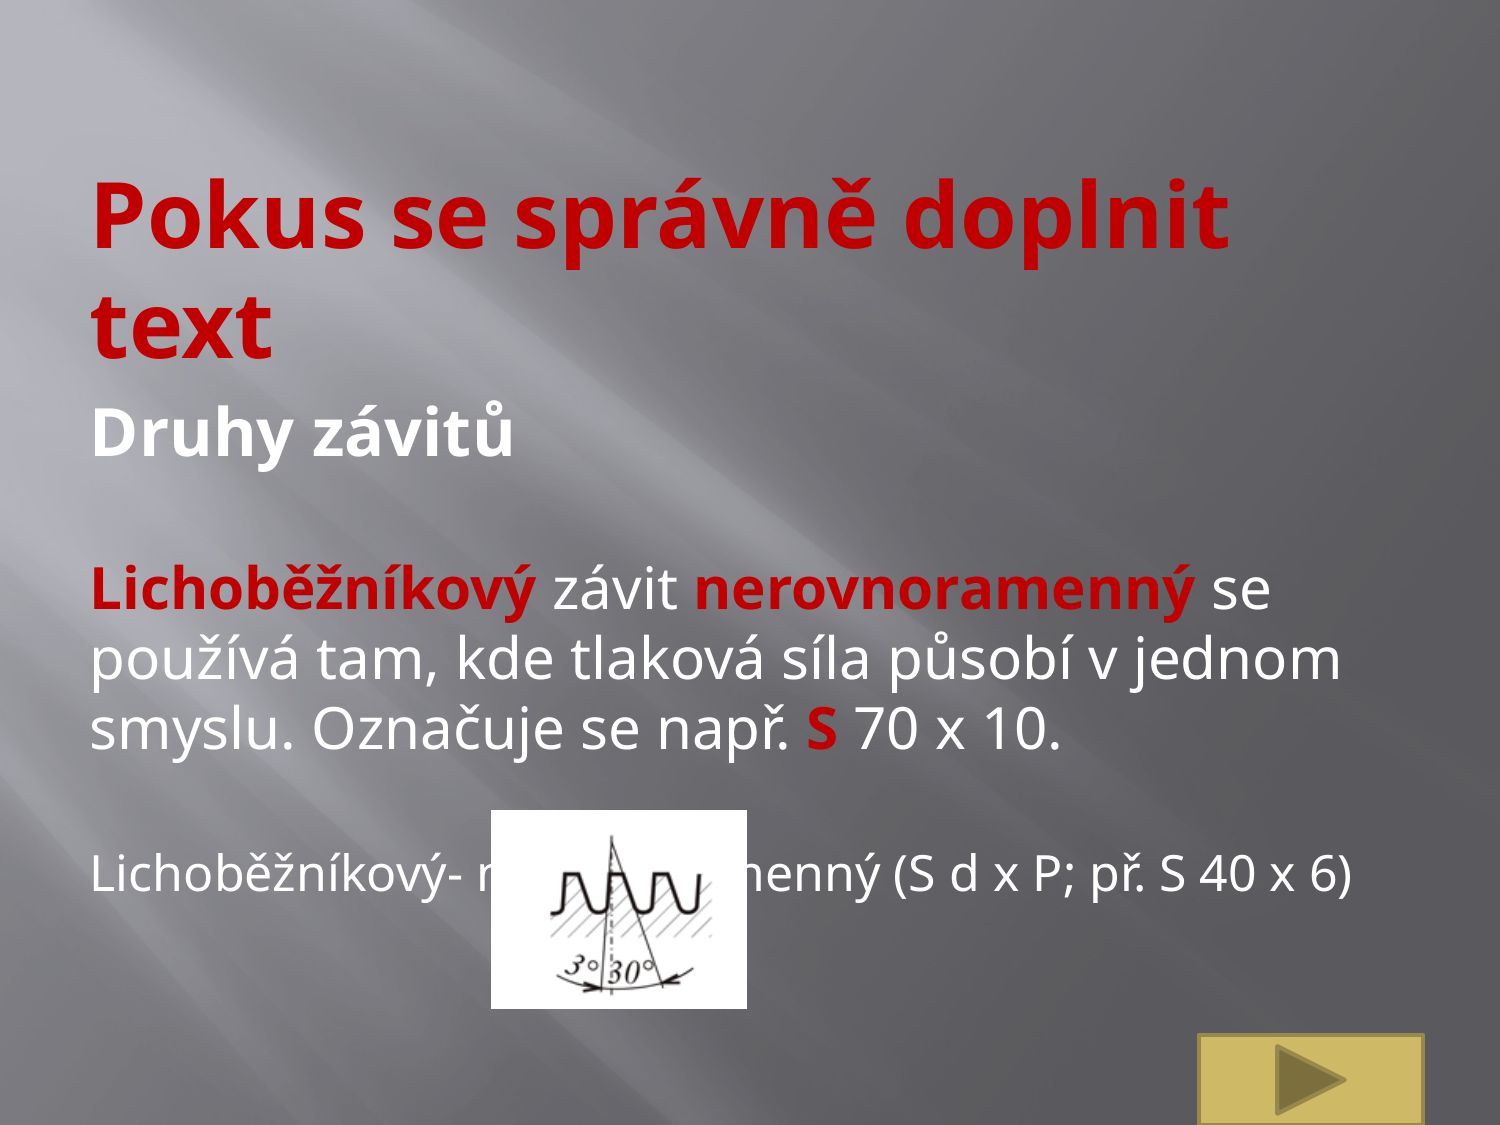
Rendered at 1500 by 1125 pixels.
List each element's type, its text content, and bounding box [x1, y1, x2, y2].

list Pokus se správně doplnit text Druhy závitů Lichoběžníkový závit nerovnoramenný se používá tam, kde tlaková síla působí v jednom smyslu. Označuje se např. S 70 x 10. Lichoběžníkový- nerovnoramenný (S d x P; př. S 40 x 6) [75, 149, 1425, 1005]
text_box [1197, 1033, 1425, 1125]
picture [491, 810, 747, 1010]
